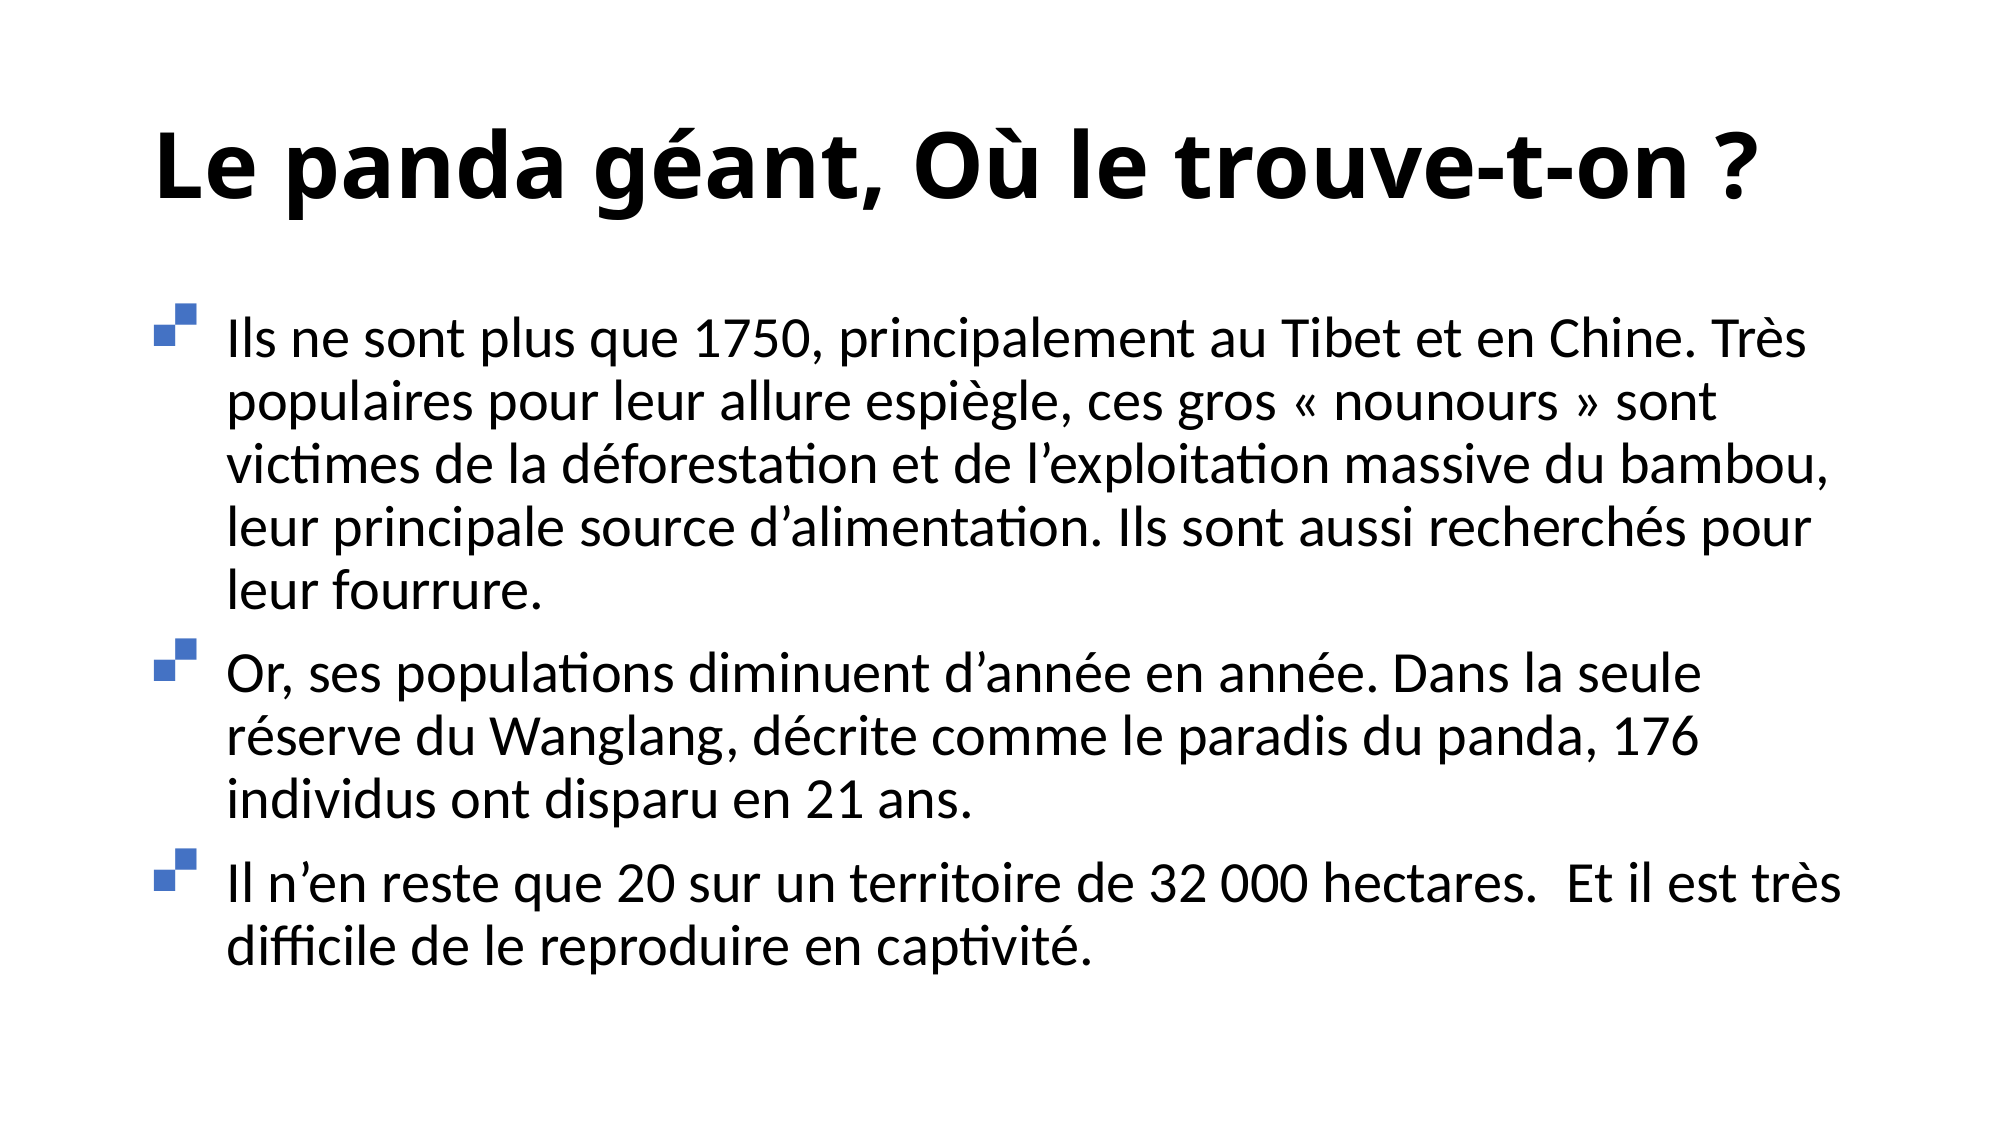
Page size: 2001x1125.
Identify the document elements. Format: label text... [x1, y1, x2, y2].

list Ils ne sont plus que 1750, principalement au Tibet et en Chine. Très populaires pour leur allure espiègle, ces gros « nounours » sont victimes de la déforestation et de l’exploitation massive du bambou, leur principale source d’alimentation. Ils sont aussi recherchés pour leur fourrure. Or, ses populations diminuent d’année en année. Dans la seule réserve du Wanglang, décrite comme le paradis du panda, 176 individus ont disparu en 21 ans. Il n’en reste que 20 sur un territoire de 32 000 hectares. Et il est très difficile de le reproduire en captivité. [137, 299, 1863, 1014]
title Le panda géant, Où le trouve-t-on ? [137, 59, 1863, 278]
